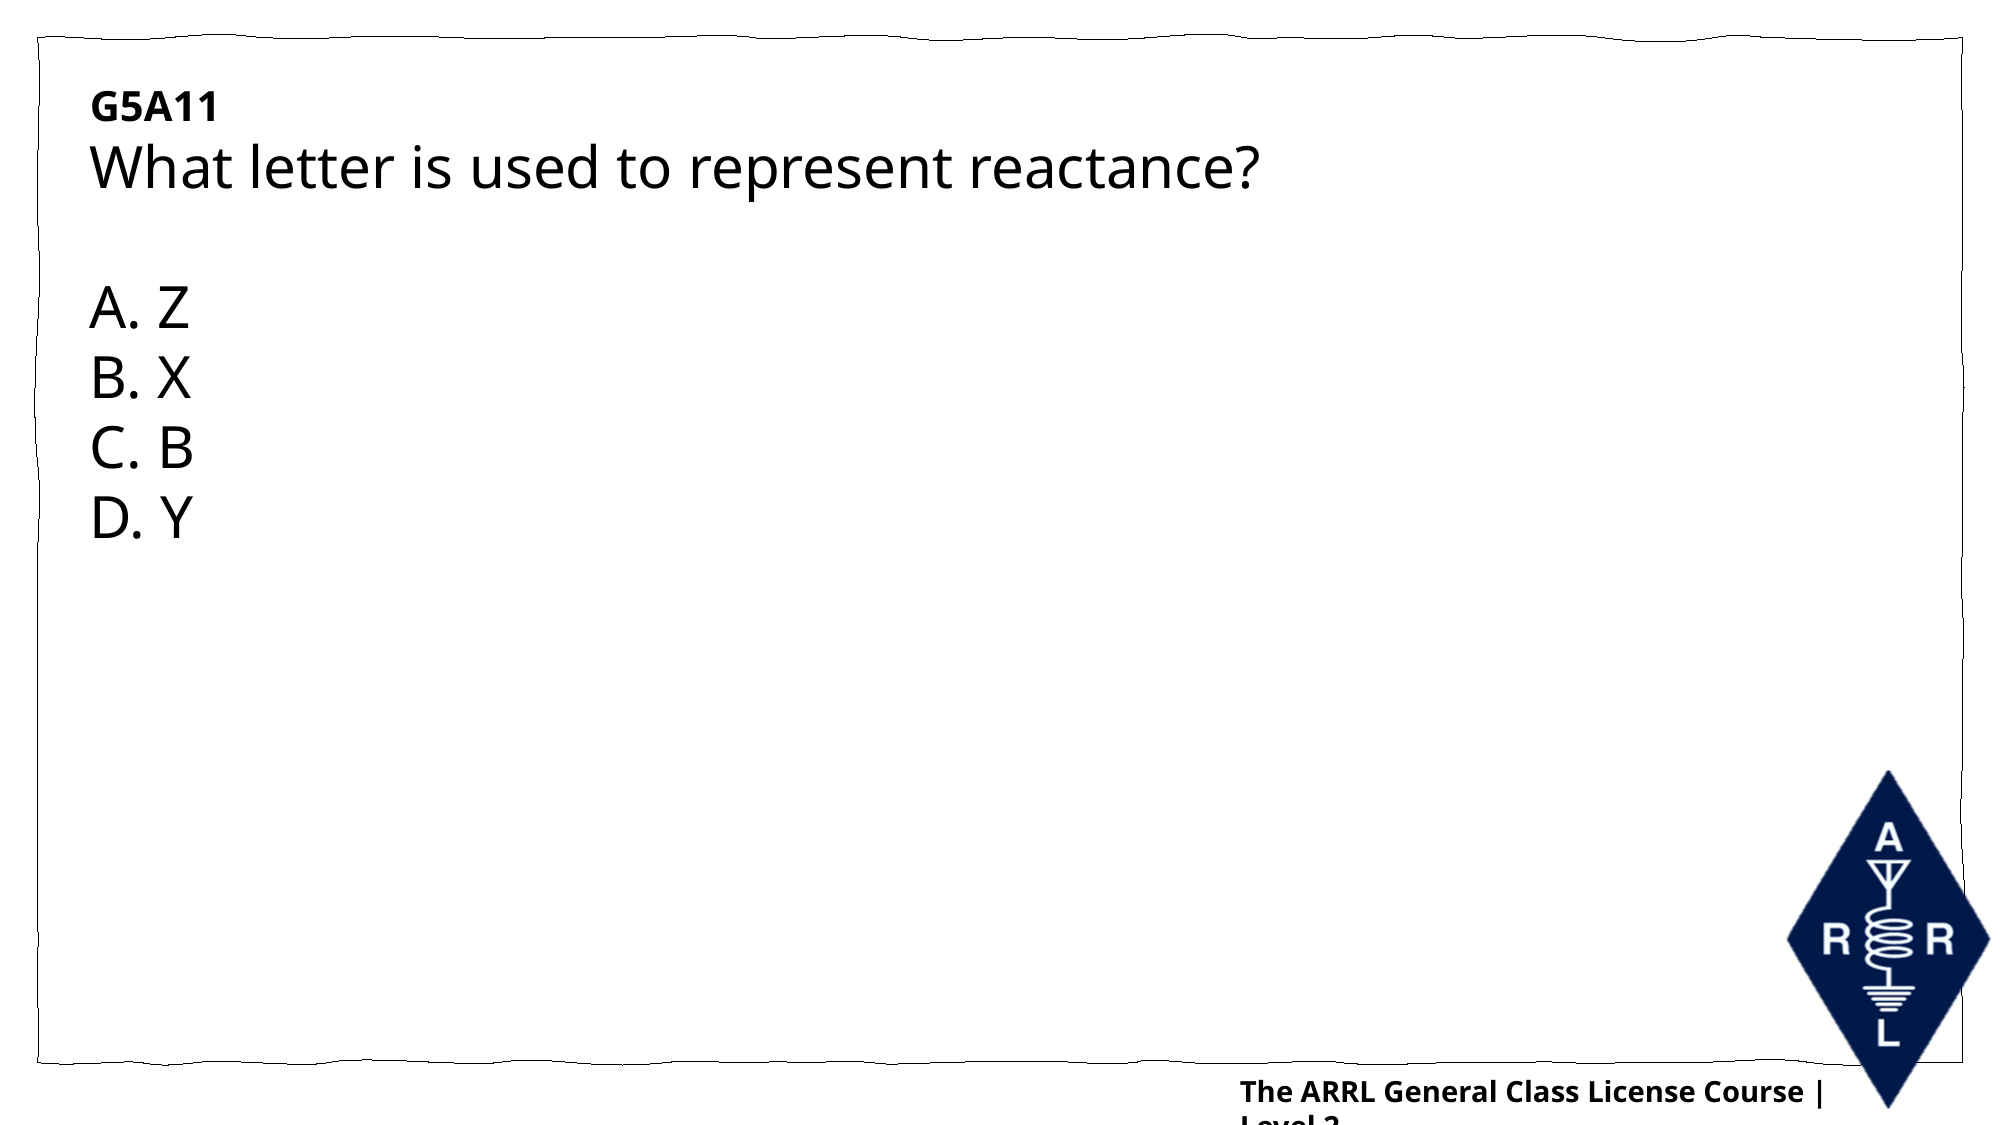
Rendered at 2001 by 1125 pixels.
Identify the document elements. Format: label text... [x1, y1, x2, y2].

text_box G5A11 What letter is used to represent reactance? A. Z B. X C. B D. Y [75, 72, 1850, 558]
picture [1773, 752, 1999, 1125]
